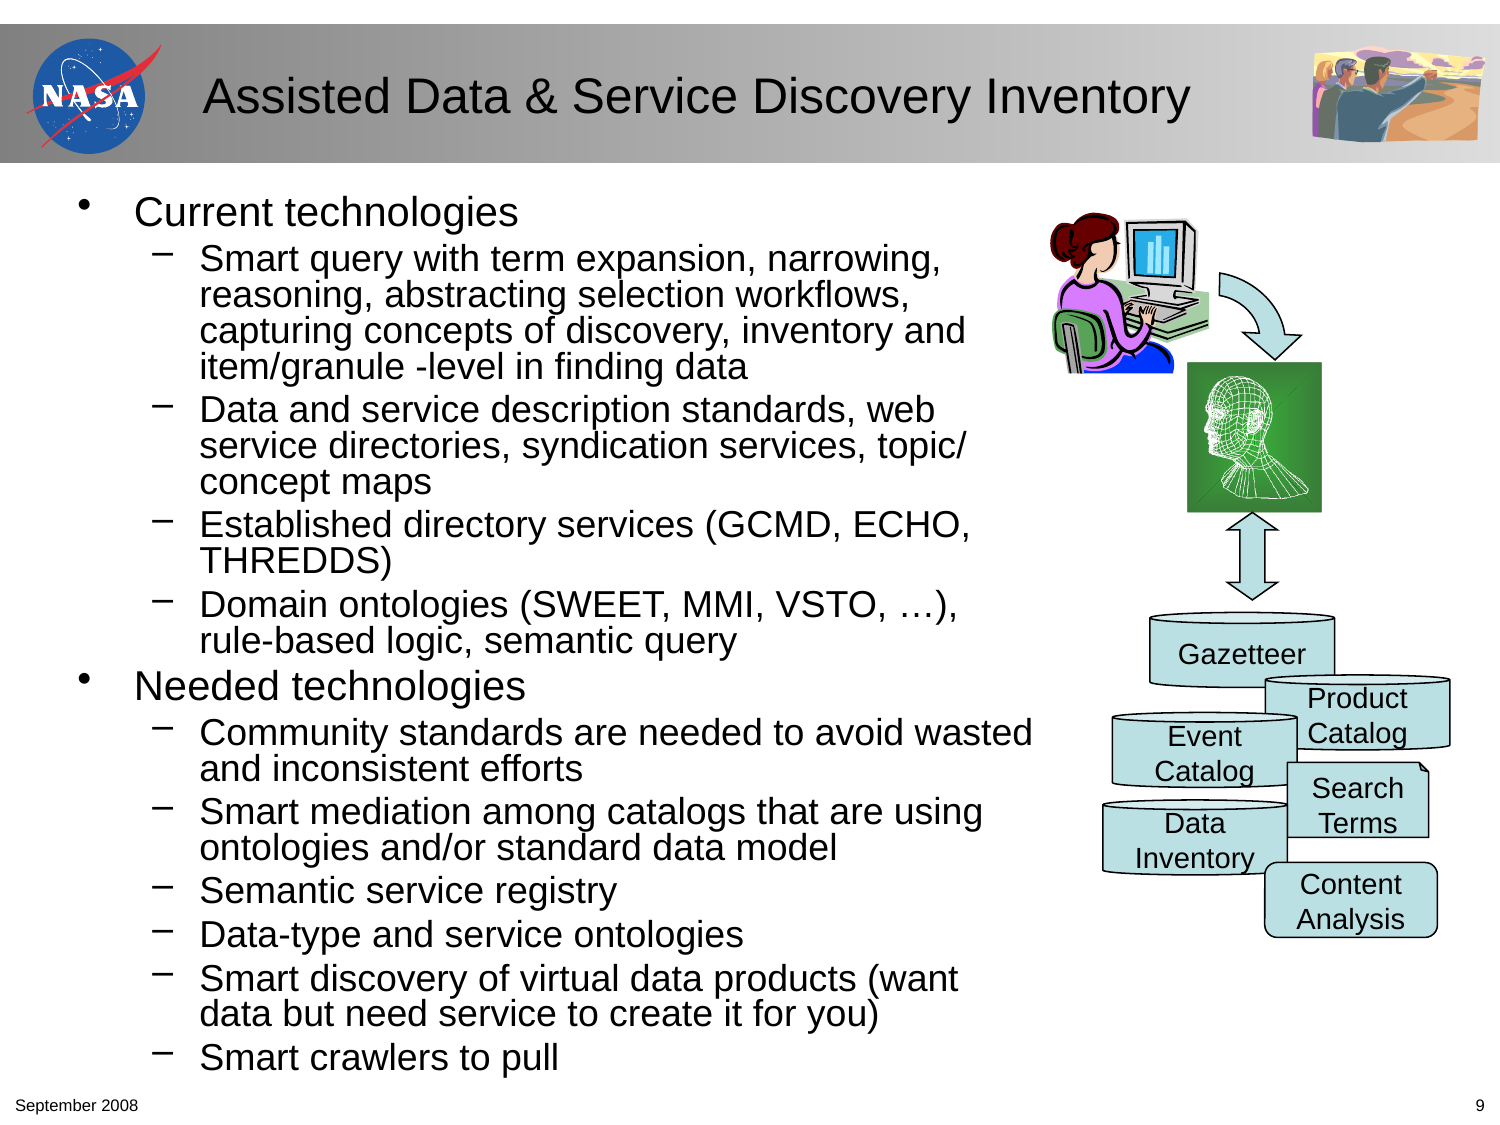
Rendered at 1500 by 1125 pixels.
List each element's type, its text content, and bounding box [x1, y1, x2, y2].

text_box 8 [1114, 712, 1296, 722]
text_box 8 [1151, 612, 1334, 623]
title Assisted Data & Service Discovery Inventory [187, 37, 1300, 150]
slide_number 23 [1104, 799, 1287, 809]
text_box Event Catalog [1112, 712, 1298, 788]
text_box 8 [1266, 674, 1449, 684]
text_box Product Catalog [1265, 674, 1450, 750]
slide_number 9 [1412, 1087, 1500, 1125]
text_box [1227, 522, 1278, 600]
text_box Gazetteer [1149, 612, 1335, 688]
text_box Data Inventory [1102, 799, 1288, 875]
picture [1049, 212, 1210, 376]
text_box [1187, 362, 1322, 513]
text_box [1219, 273, 1302, 360]
list Current technologies Smart query with term expansion, narrowing, reasoning, abstracting selection workflows, capturing concepts of discovery, inventory and item/granule -level in finding data Data and service description standards, web service directories, syndication services, topic/ concept maps Established directory services (GCMD, ECHO, THREDDS) Domain ontologies (SWEET, MMI, VSTO, …), rule-based logic, semantic query Needed technologies Community standards are needed to avoid wasted and inconsistent efforts Smart mediation among catalogs that are using ontologies and/or standard data model Semantic service registry Data-type and service ontologies Smart discovery of virtual data products (want data but need service to create it for you) Smart crawlers to pull [62, 187, 1050, 1100]
text_box Search Terms [1287, 762, 1429, 838]
text_box Content Analysis [1264, 862, 1438, 938]
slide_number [0, 1087, 313, 1125]
picture [1312, 44, 1488, 145]
